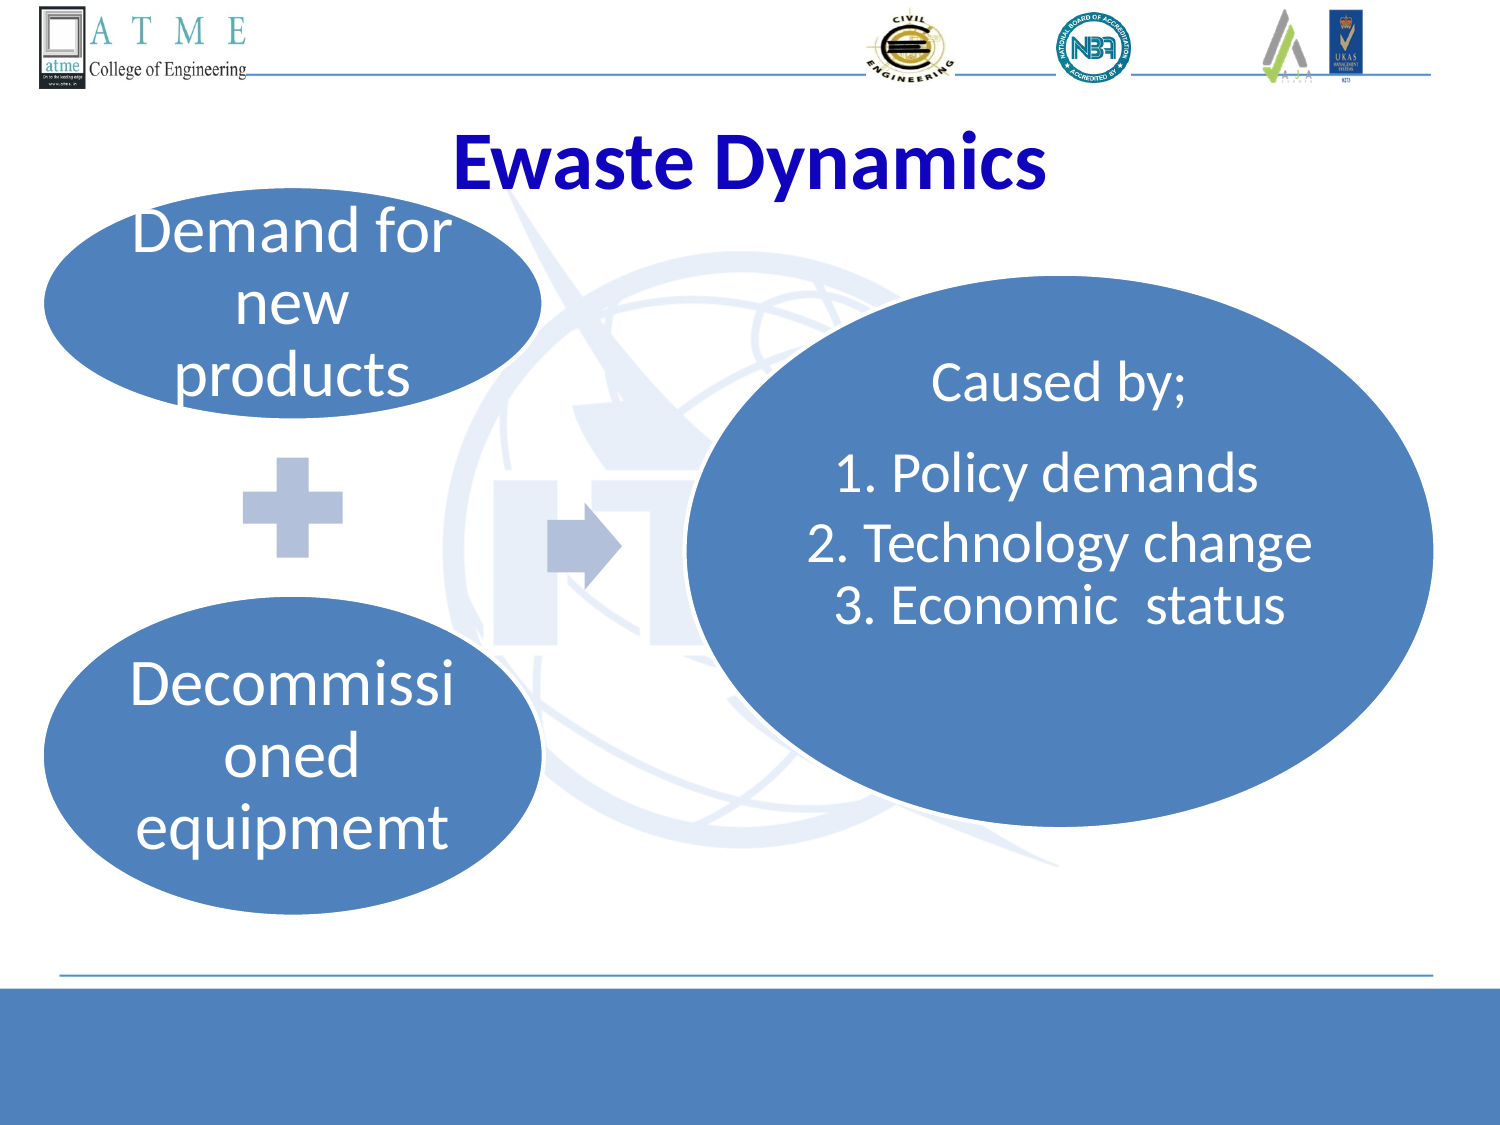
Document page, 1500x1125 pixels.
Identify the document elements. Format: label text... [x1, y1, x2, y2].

text_box Ewaste Dynamics [213, 68, 1287, 155]
picture [0, 0, 1500, 988]
text_box [0, 988, 1500, 1125]
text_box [40, 158, 1437, 945]
